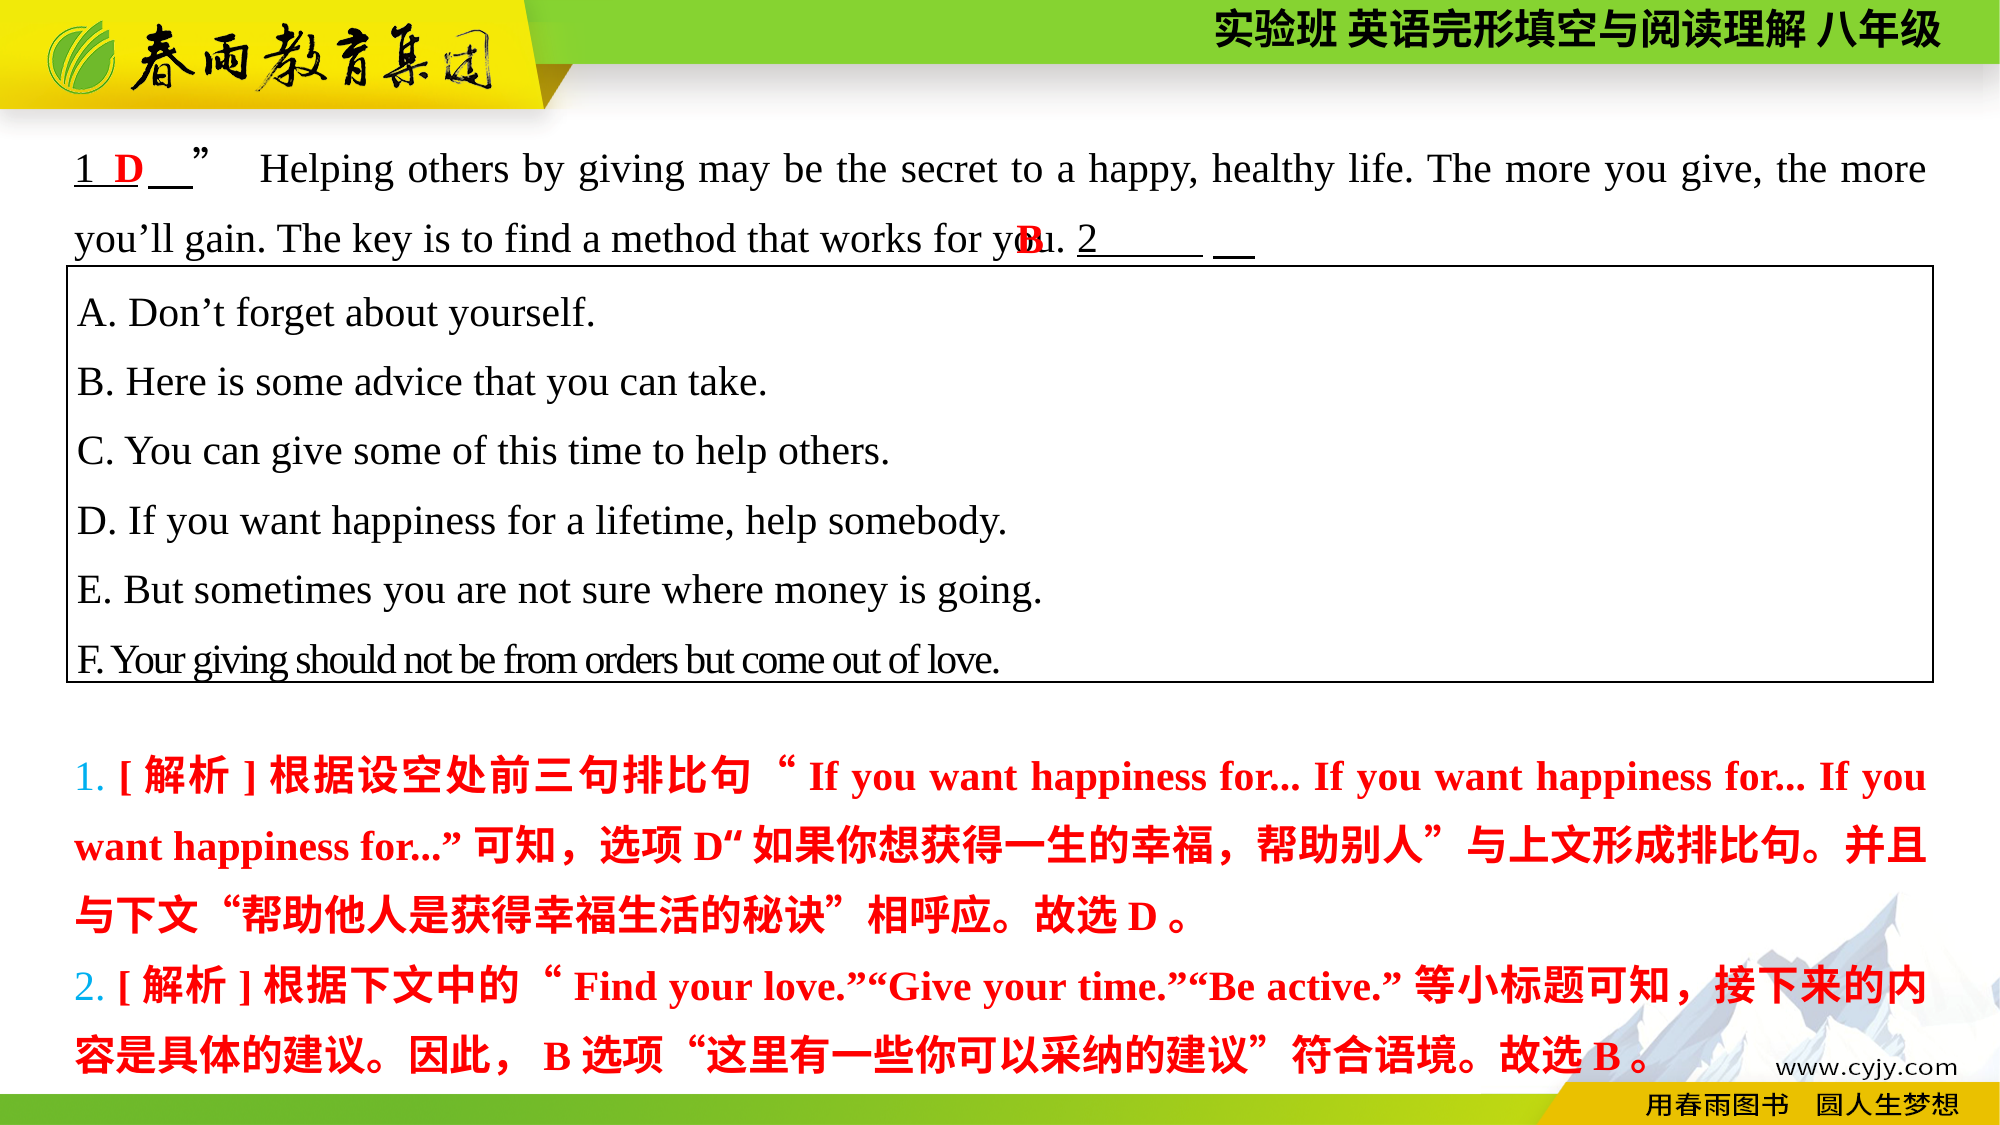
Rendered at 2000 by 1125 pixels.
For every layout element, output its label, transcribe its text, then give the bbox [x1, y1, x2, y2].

text_box 1. [解析]根据设空处前三句排比句“If you want happiness for... If you want happiness for... If you want happiness for...”可知，选项D“如果你想获得一生的幸福，帮助别人”与上文形成排比句。并且与下文“帮助他人是获得幸福生活的秘诀”相呼应。故选D。 [59, 721, 1944, 931]
text_box D [99, 113, 160, 198]
text_box 2. [解析]根据下文中的“Find your love.”“Give your time.”“Be active.”等小标题可知，接下来的内容是具体的建议。因此，B选项“这里有一些你可以采纳的建议”符合语境。故选B。 [59, 931, 1944, 1087]
list 1 ” Helping others by giving may be the secret to a happy, healthy life. The more you give, the more you’ll gain. The key is to find a method that works for you. 2 . [59, 113, 1944, 271]
text_box B [1001, 184, 1060, 270]
table_header A. Don’t forget about yourself. B. Here is some advice that you can take. C. You can give some of this time to help others. D. If you want happiness for a lifetime, help somebody. E. But sometimes you are not sure where money is going. F. Your giving should not be from orders but come out of love. [68, 267, 1932, 681]
picture [0, 0, 2000, 1125]
